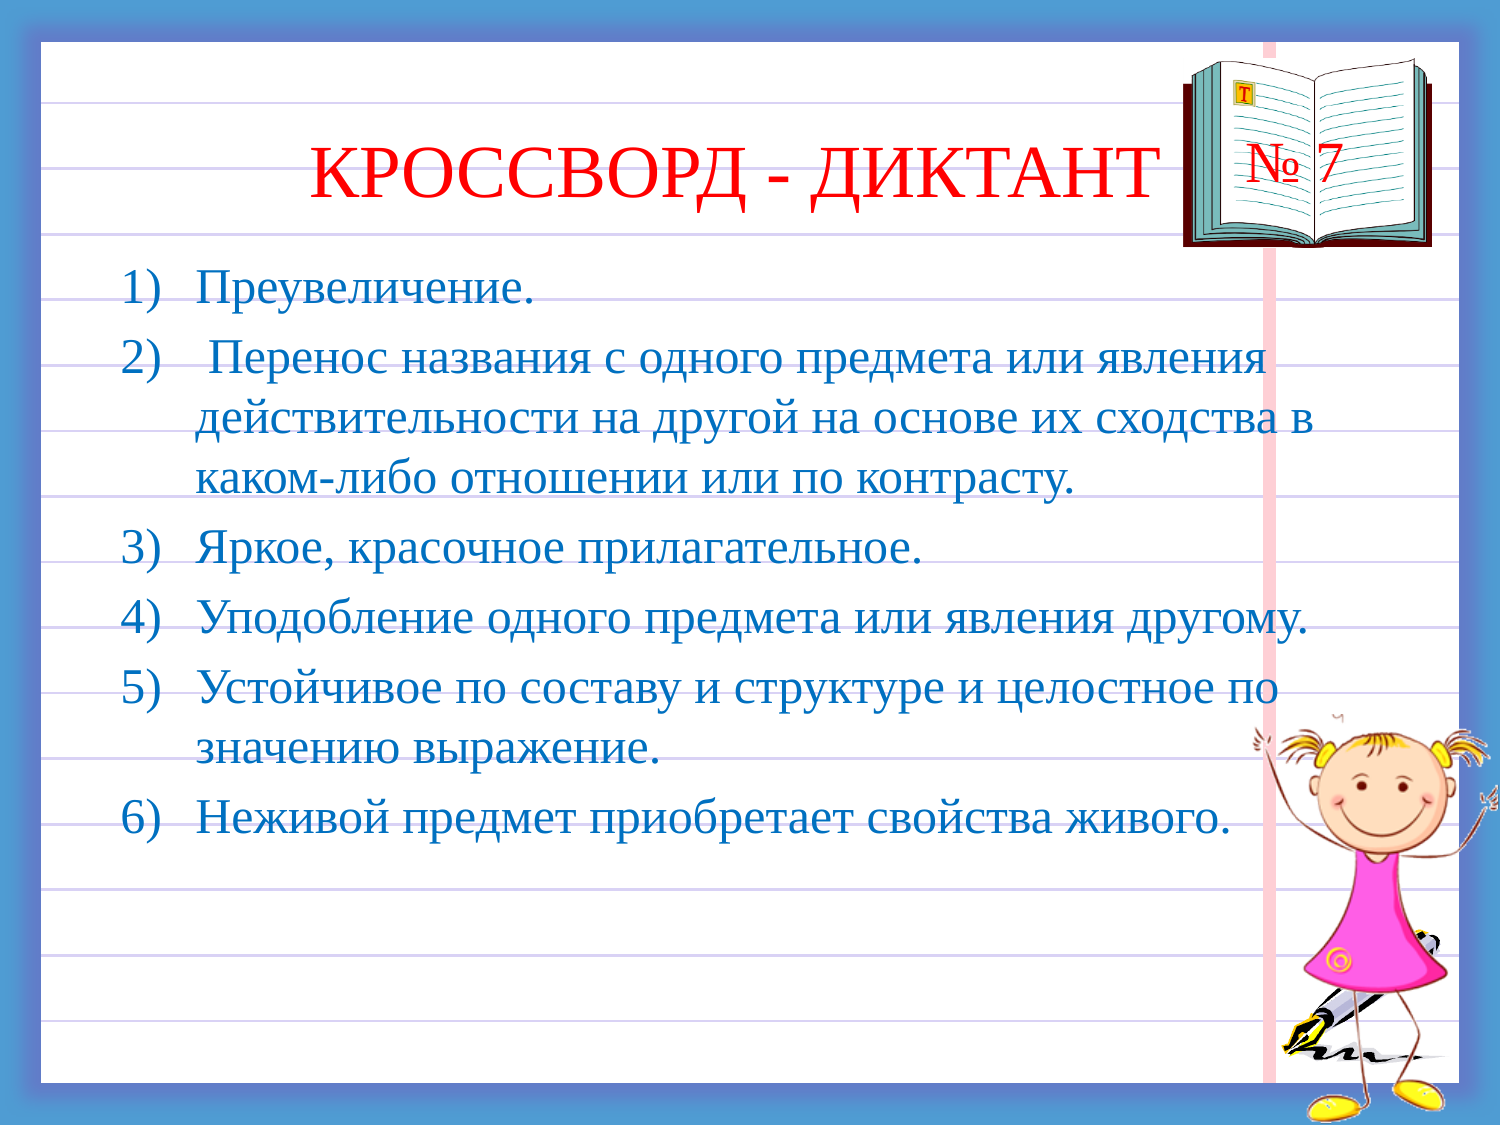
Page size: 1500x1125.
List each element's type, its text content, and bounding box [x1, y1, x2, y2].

picture [41, 42, 1500, 1125]
list Преувеличение. Перенос названия с одного предмета или явления действительности на другой на основе их сходства в каком-либо отношении или по контрасту. Яркое, красочное прилагательное. Уподобление одного предмета или явления другому. Устойчивое по составу и структуре и целостное по значению выражение. Неживой предмет приобретает свойства живого. [105, 246, 1395, 1055]
title КРОССВОРД - ДИКТАНТ [70, 54, 1421, 282]
text_box [128, 199, 1404, 341]
